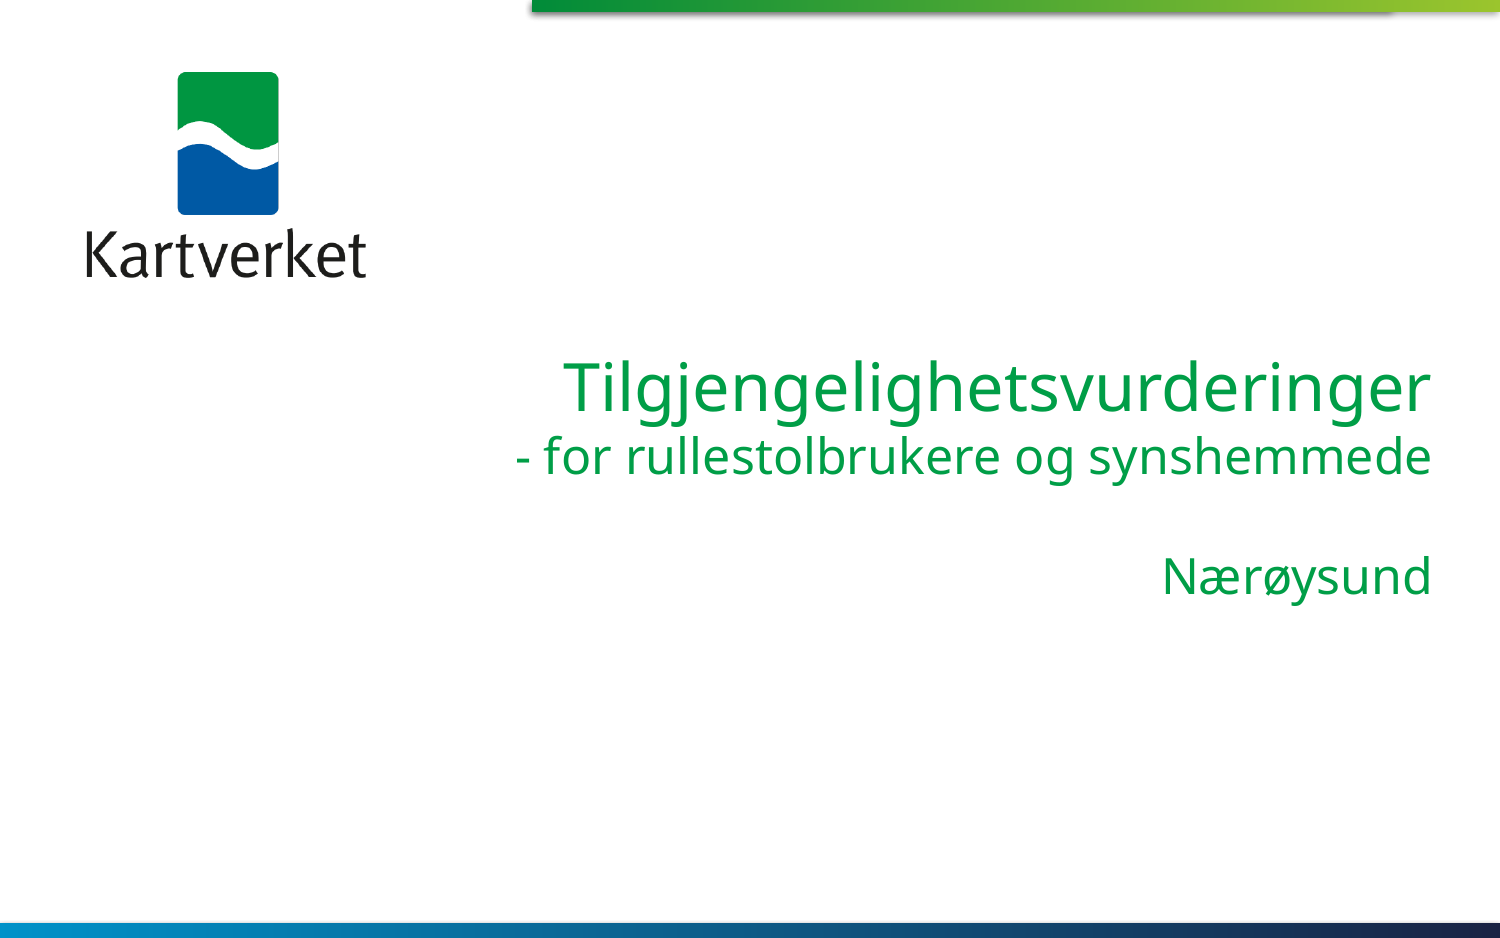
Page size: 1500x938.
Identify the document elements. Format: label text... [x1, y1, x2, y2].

text_box Tilgjengelighetsvurderinger - for rullestolbrukere og synshemmede Nærøysund [66, 337, 1449, 613]
